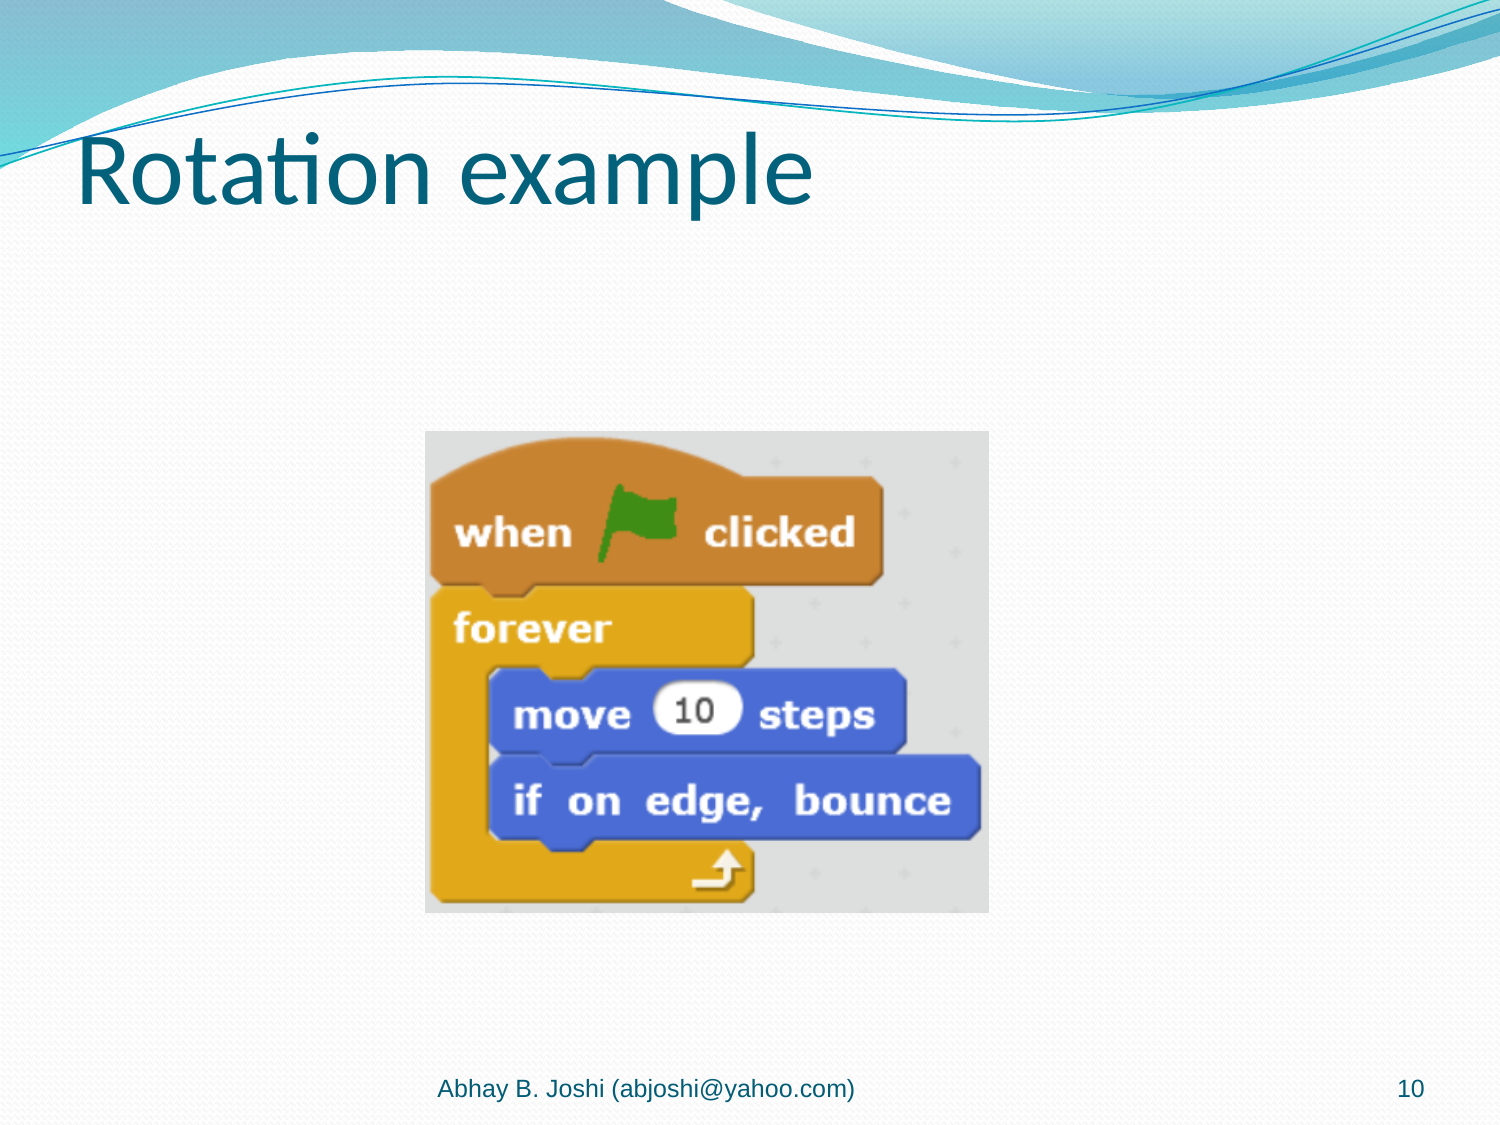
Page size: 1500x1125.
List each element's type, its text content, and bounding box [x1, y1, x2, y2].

footer Abhay B. Joshi (abjoshi@yahoo.com) [437, 1042, 988, 1103]
slide_number 10 [1299, 1042, 1425, 1103]
title Rotation example [75, 37, 1425, 225]
picture [424, 431, 990, 913]
